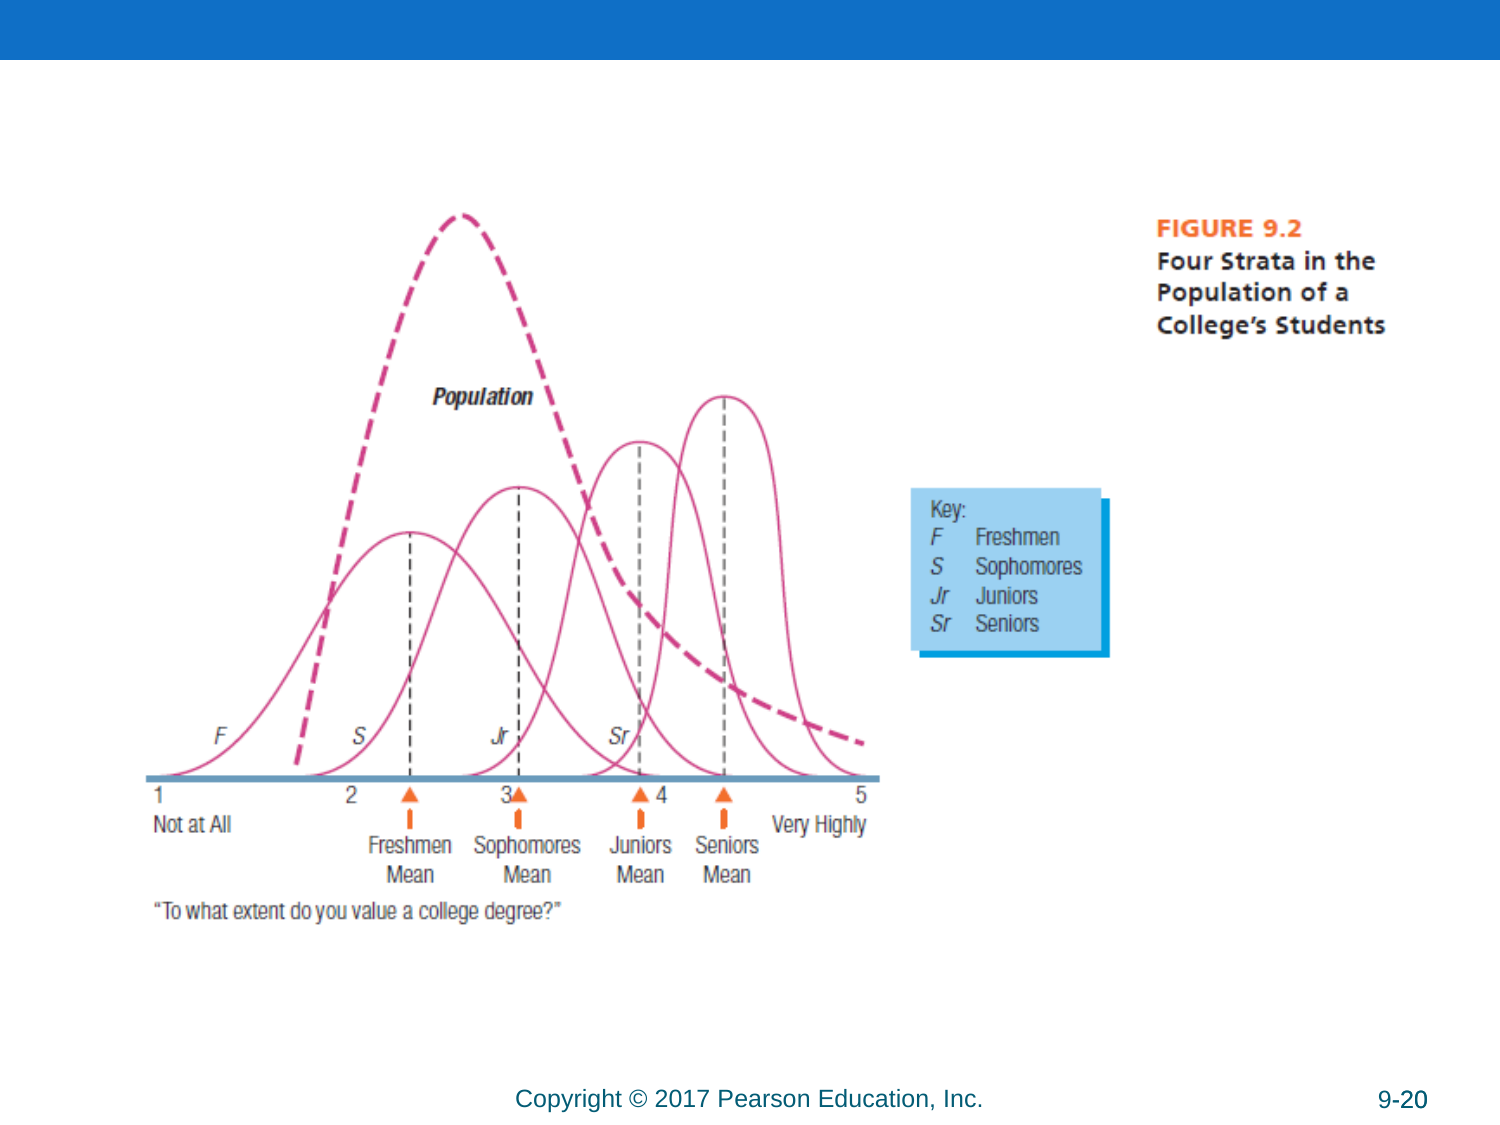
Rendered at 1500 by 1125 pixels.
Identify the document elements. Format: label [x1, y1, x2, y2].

picture [641, 1100, 647, 1107]
picture [91, 148, 1440, 961]
